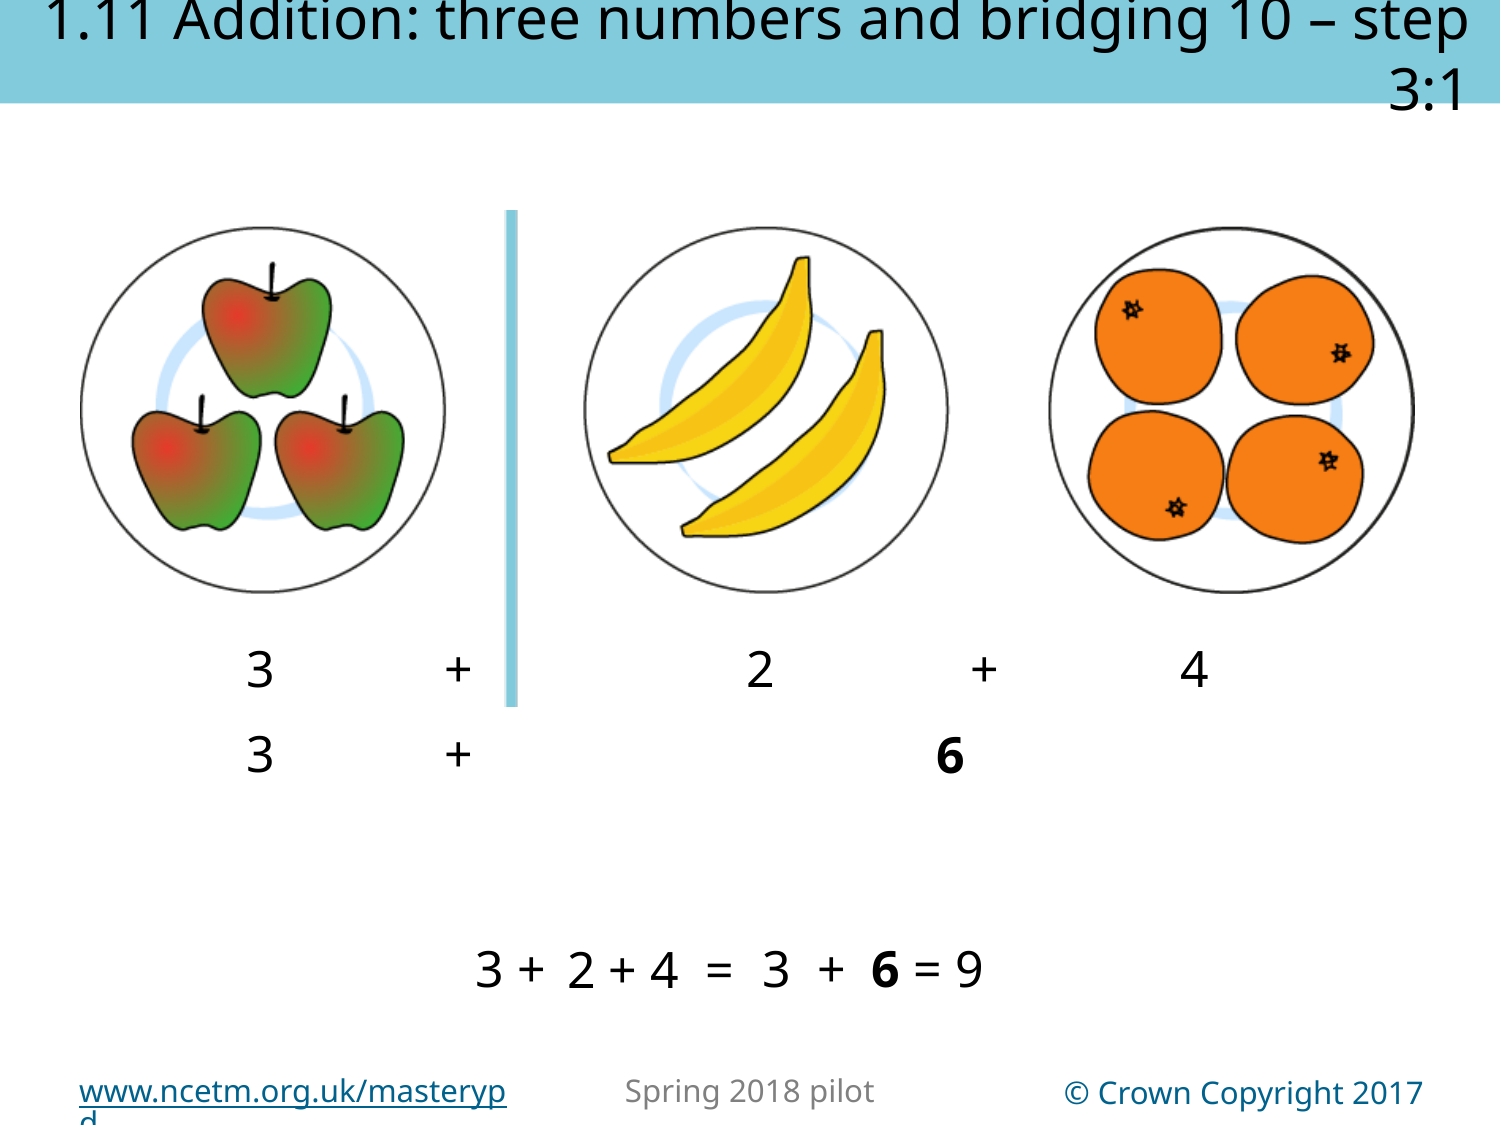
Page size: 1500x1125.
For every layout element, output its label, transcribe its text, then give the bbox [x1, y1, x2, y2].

text_box 6 [791, 929, 898, 1005]
picture [485, 210, 542, 708]
list 1.11 Addition: three numbers and bridging 10 – step 3:1 [0, 0, 1500, 104]
text_box = 9 [898, 929, 1012, 1005]
picture [79, 189, 462, 632]
picture [570, 189, 1416, 632]
text_box 2 + 4 [718, 640, 1293, 705]
text_box 6 [921, 715, 980, 791]
text_box 3 + [461, 930, 561, 1006]
text_box 3 + [231, 630, 480, 705]
text_box 3 + [231, 715, 531, 791]
text_box = [690, 930, 751, 1006]
text_box 2 + 4 [561, 930, 690, 1006]
text_box 3 + [751, 930, 791, 1005]
